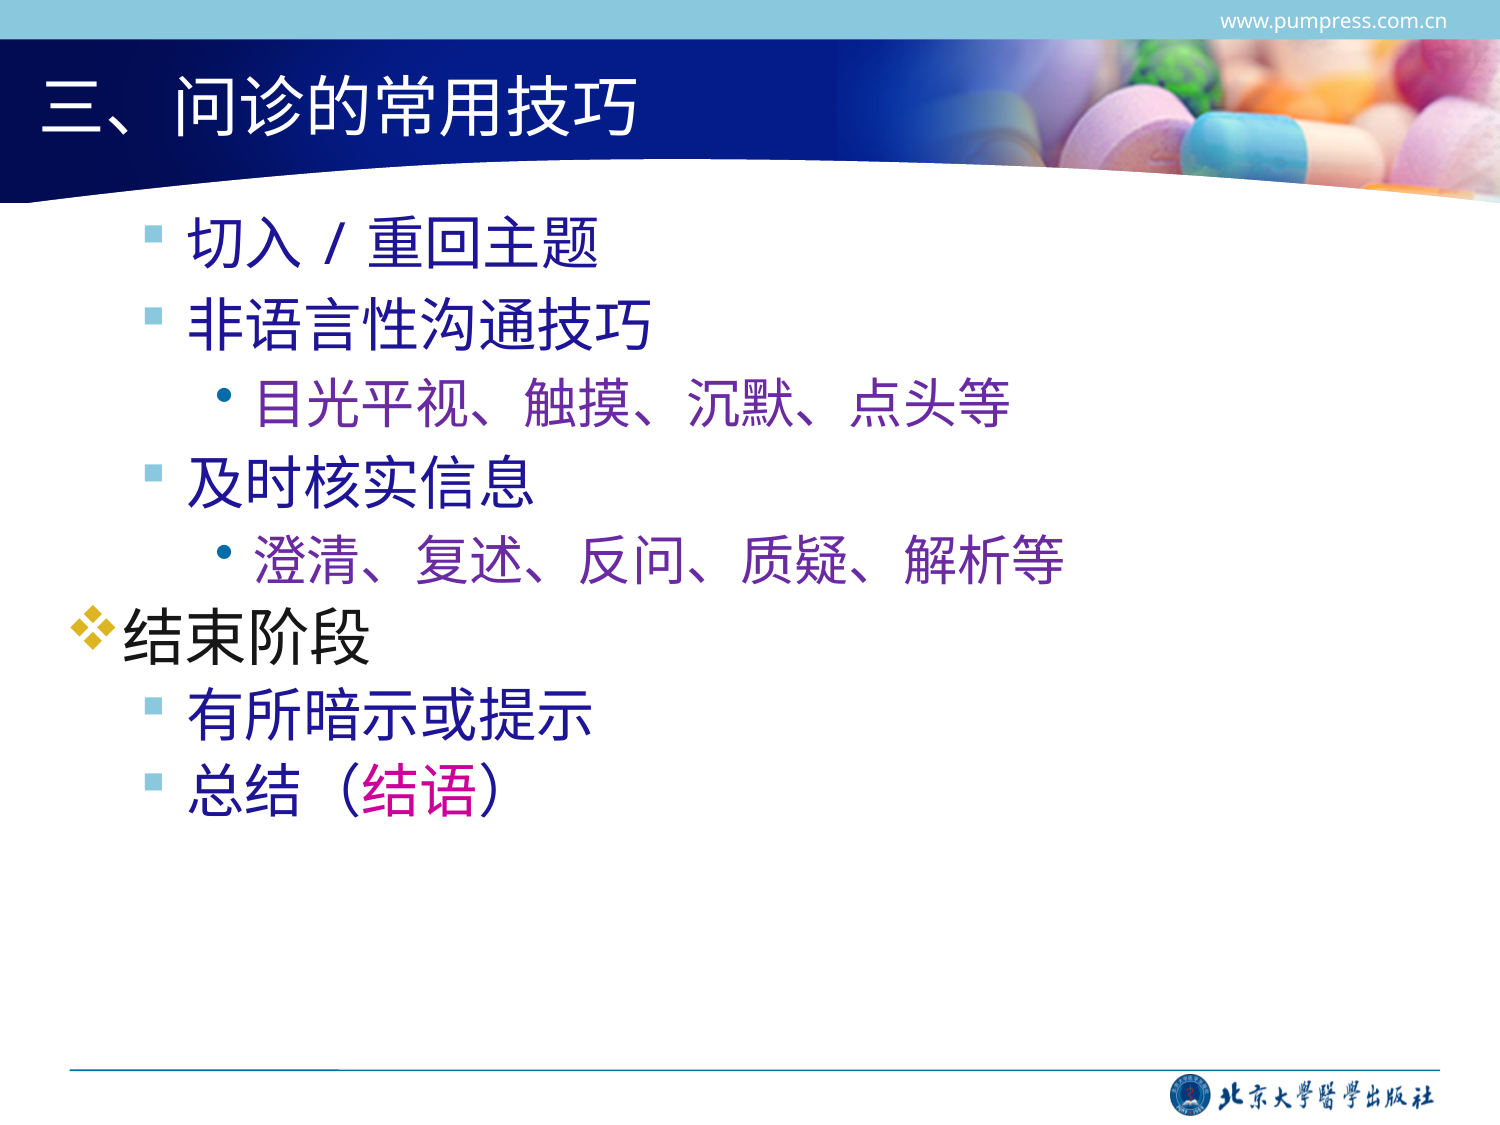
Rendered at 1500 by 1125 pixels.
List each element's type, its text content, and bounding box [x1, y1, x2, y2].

picture [1170, 1074, 1436, 1118]
slide_number www.pumpress.com.cn [1024, 0, 1463, 38]
picture [0, 40, 1500, 203]
title 三、问诊的常用技巧 [23, 58, 1349, 152]
list 切入/重回主题 非语言性沟通技巧 目光平视、触摸、沉默、点头等 及时核实信息 澄清、复述、反问、质疑、解析等 结束阶段 有所暗示或提示 总结（结语） [49, 198, 1463, 1026]
